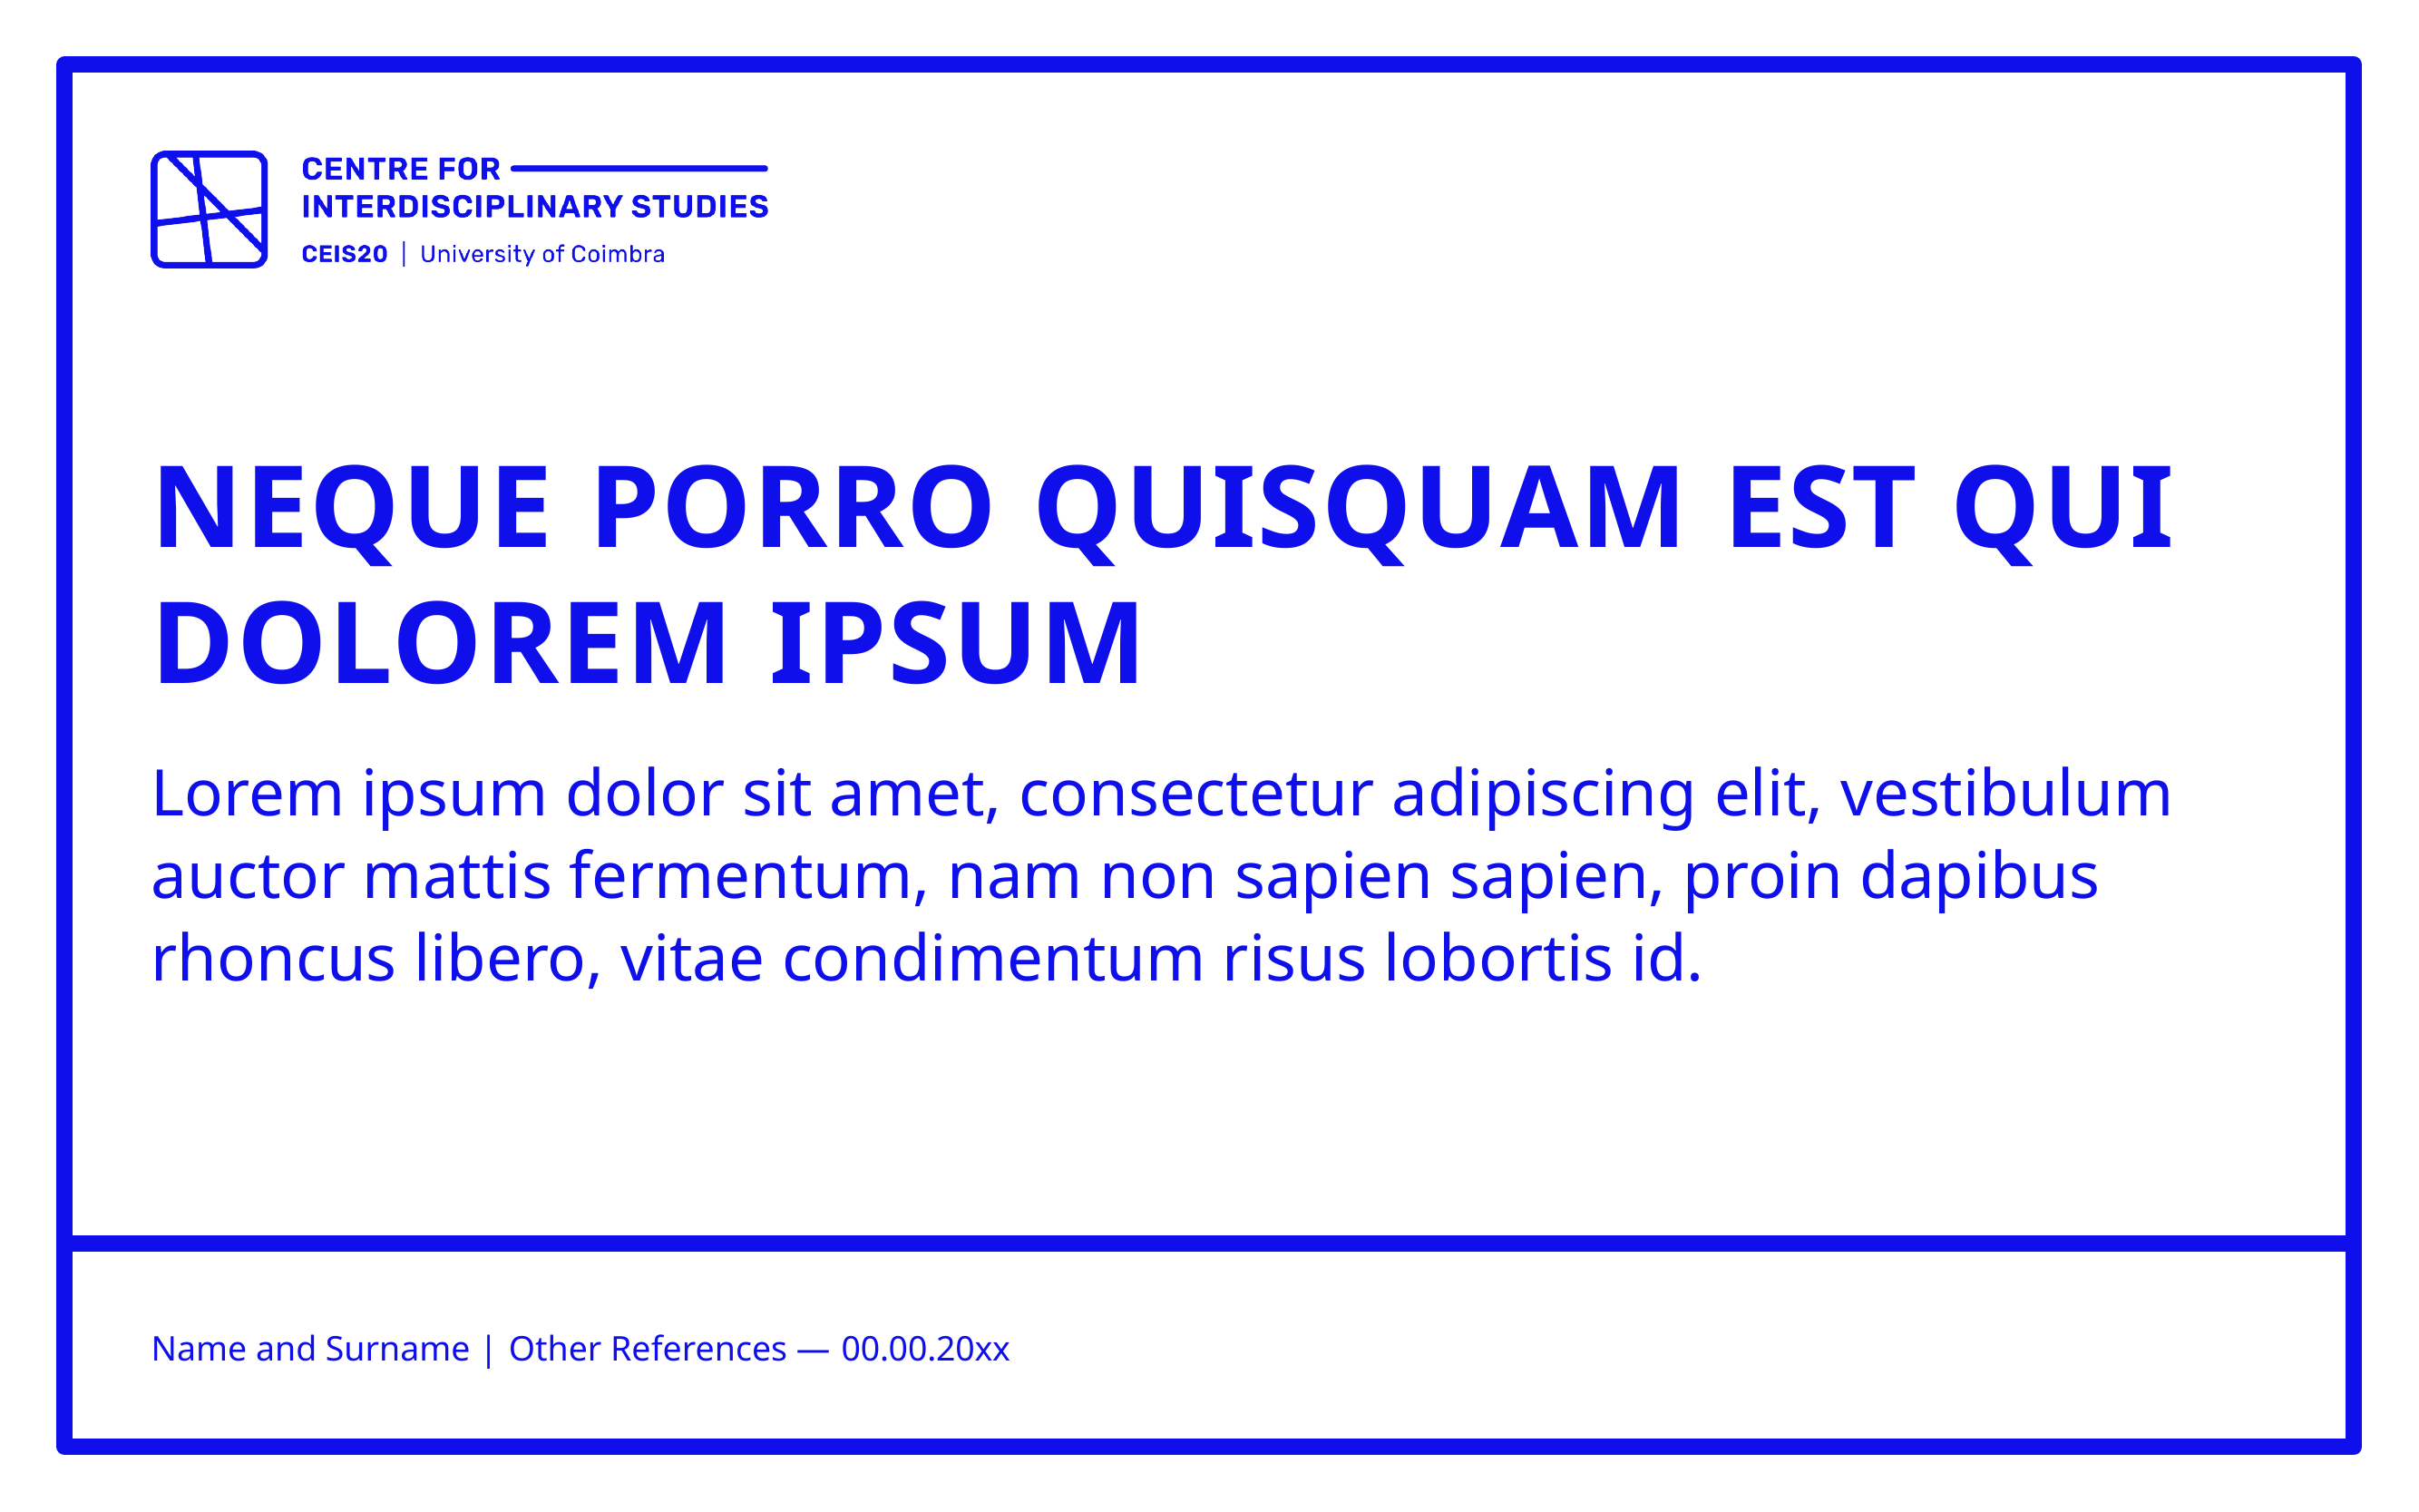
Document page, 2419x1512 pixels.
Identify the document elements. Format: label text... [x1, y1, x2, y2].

text_box [64, 64, 2355, 1448]
picture [151, 151, 768, 268]
text_box Name and Surname | Other References — 00.00.20xx [149, 1324, 2266, 1368]
